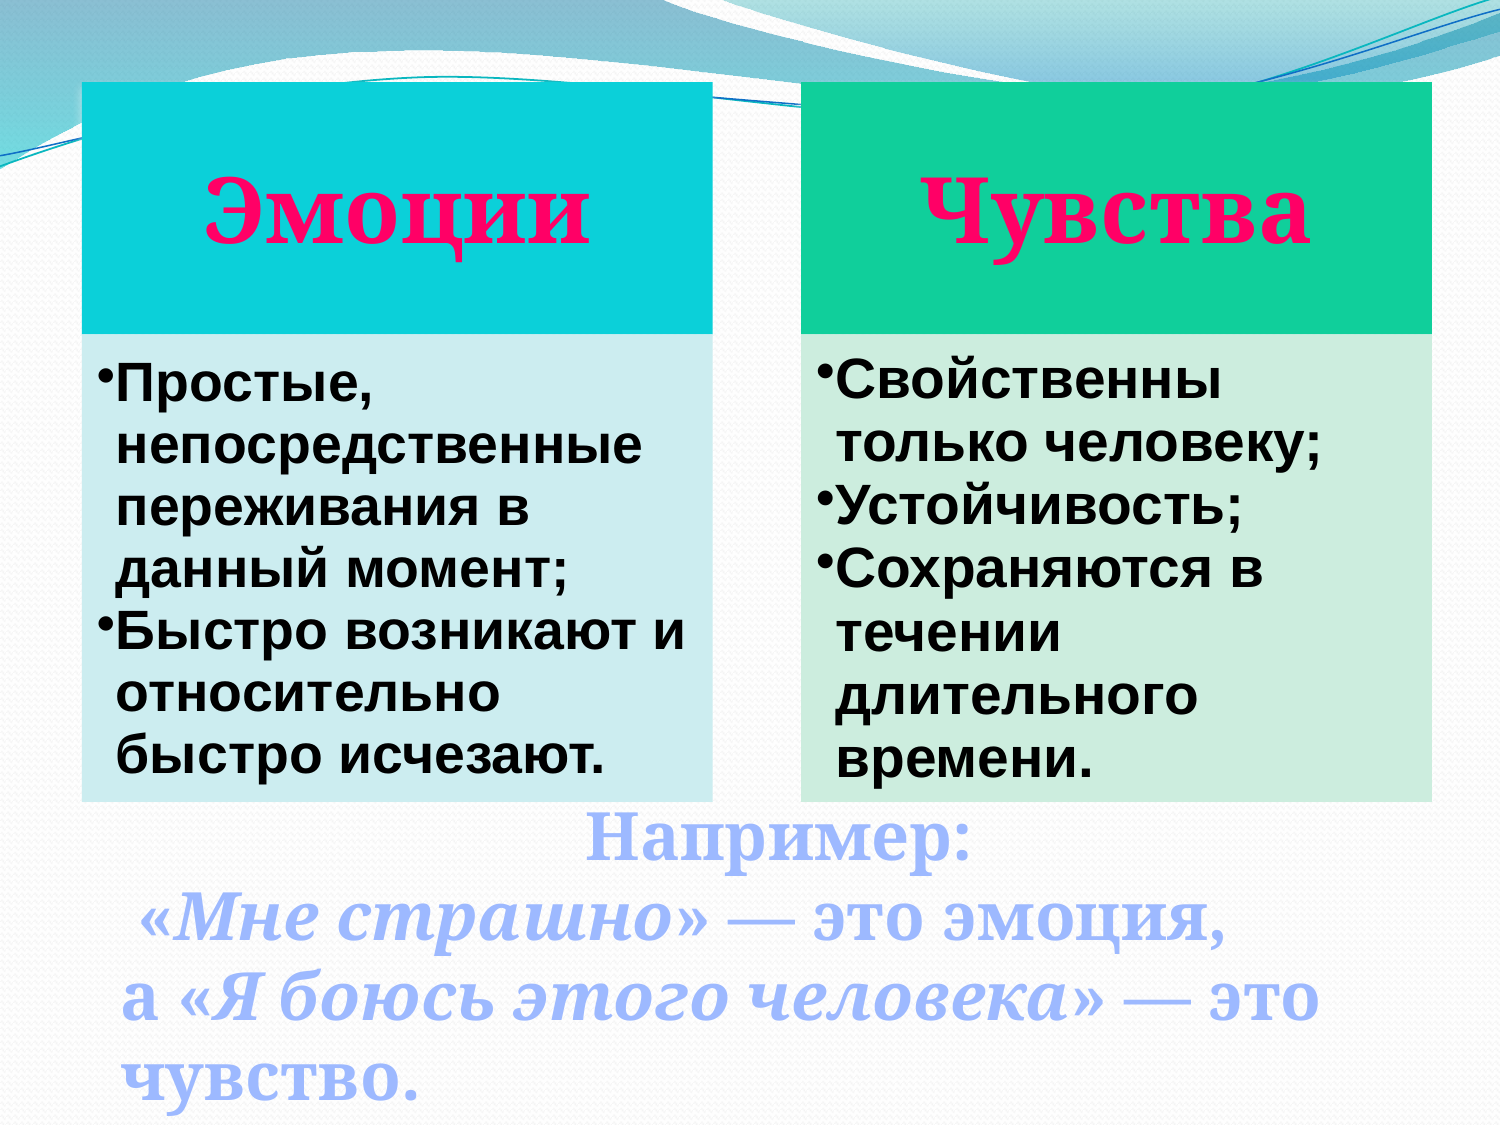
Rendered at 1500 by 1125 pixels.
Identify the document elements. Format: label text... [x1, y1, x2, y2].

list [81, 81, 1433, 803]
text_box Например: «Мне страшно» — это эмоция, а «Я боюсь этого человека» — это чувство. [105, 786, 1453, 1122]
